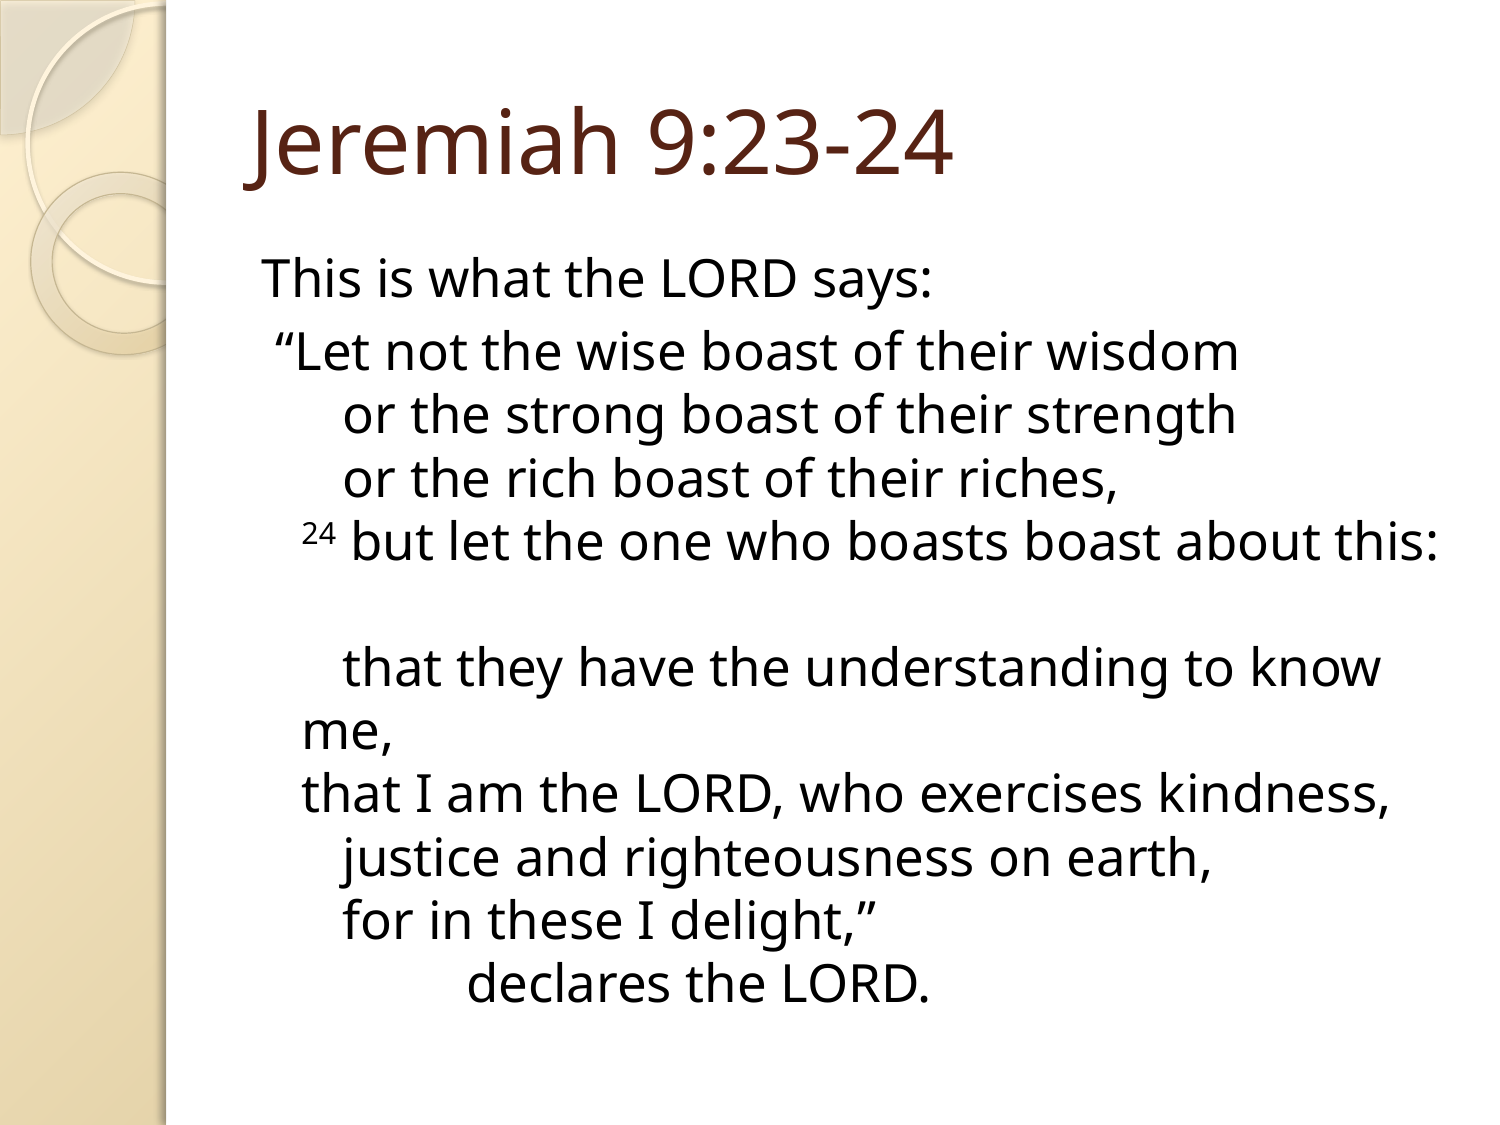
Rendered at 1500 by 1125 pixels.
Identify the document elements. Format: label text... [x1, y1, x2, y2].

title Jeremiah 9:23-24 [235, 45, 1466, 233]
list This is what the LORD says: “Let not the wise boast of their wisdom or the strong boast of their strength or the rich boast of their riches, 24 but let the one who boasts boast about this: that they have the understanding to know me, that I am the LORD, who exercises kindness, justice and righteousness on earth, for in these I delight,” declares the LORD. [235, 237, 1466, 1025]
